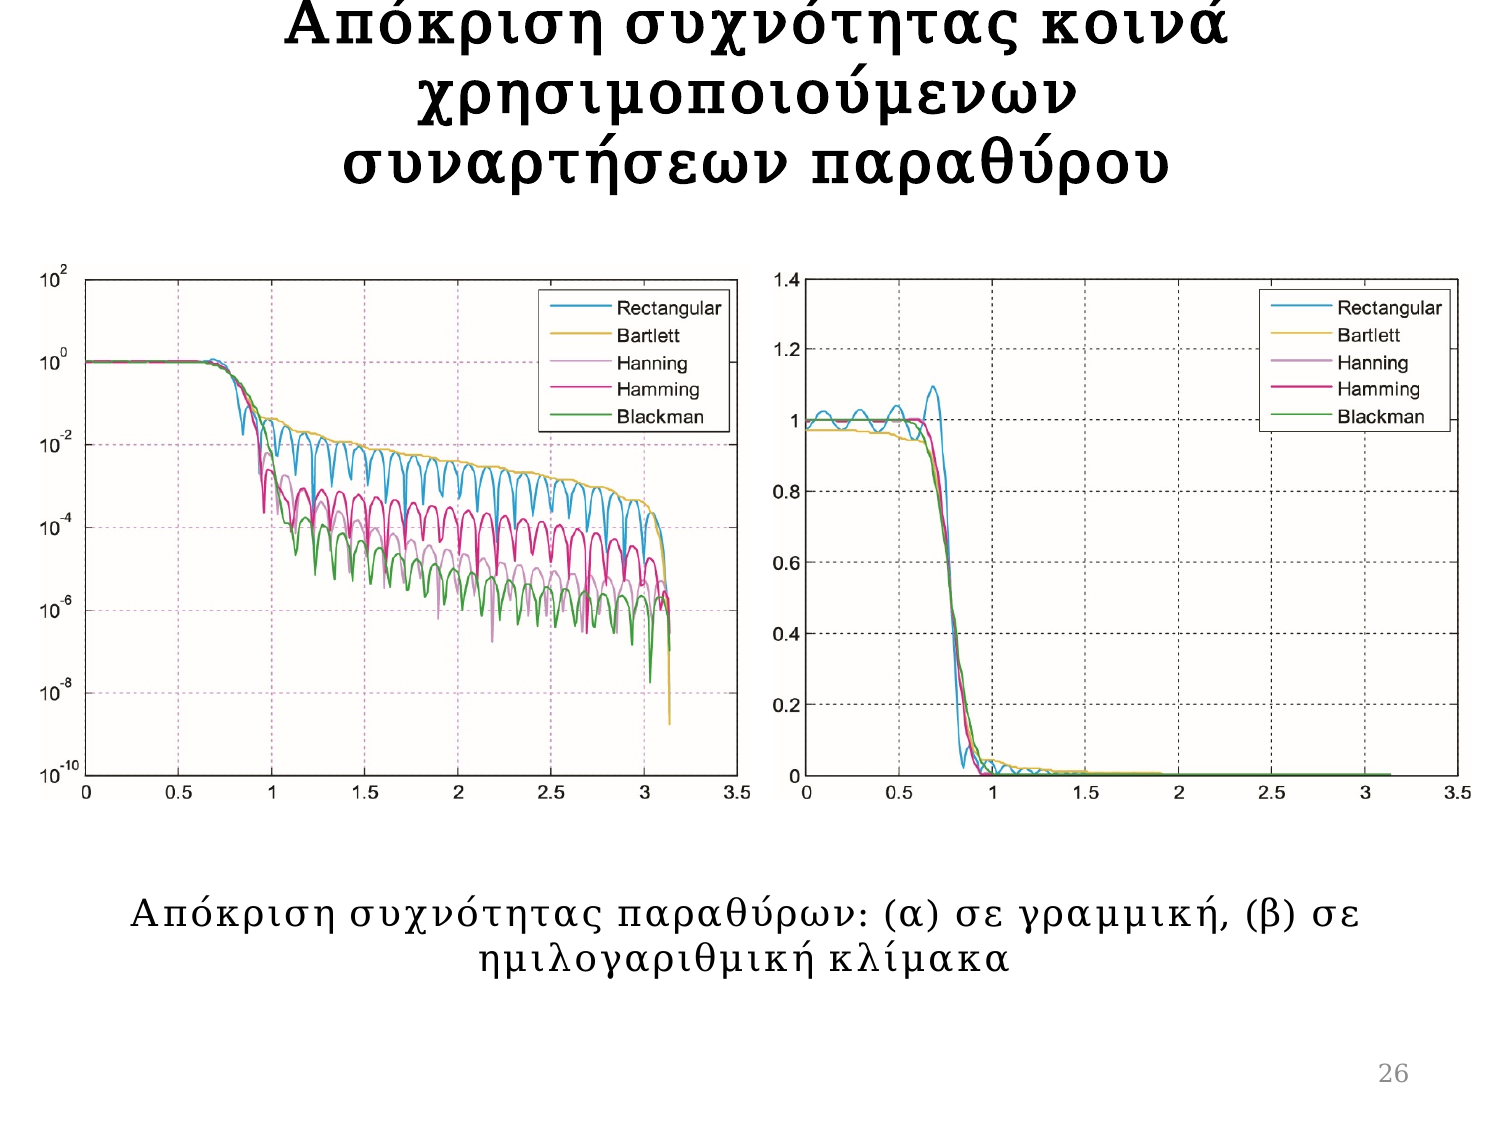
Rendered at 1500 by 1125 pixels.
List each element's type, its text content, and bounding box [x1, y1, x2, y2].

slide_number 26 [1222, 1042, 1425, 1103]
text_box Απόκριση συχνότητας παραθύρων: (α) σε γραμμική, (β) σε ημιλογαριθμική κλίμακα [29, 881, 1459, 987]
picture [773, 271, 1471, 799]
picture [40, 264, 750, 799]
title Απόκριση συχνότητας κοινά χρησιμοποιούμενων συναρτήσεων παραθύρου [29, 19, 1483, 159]
